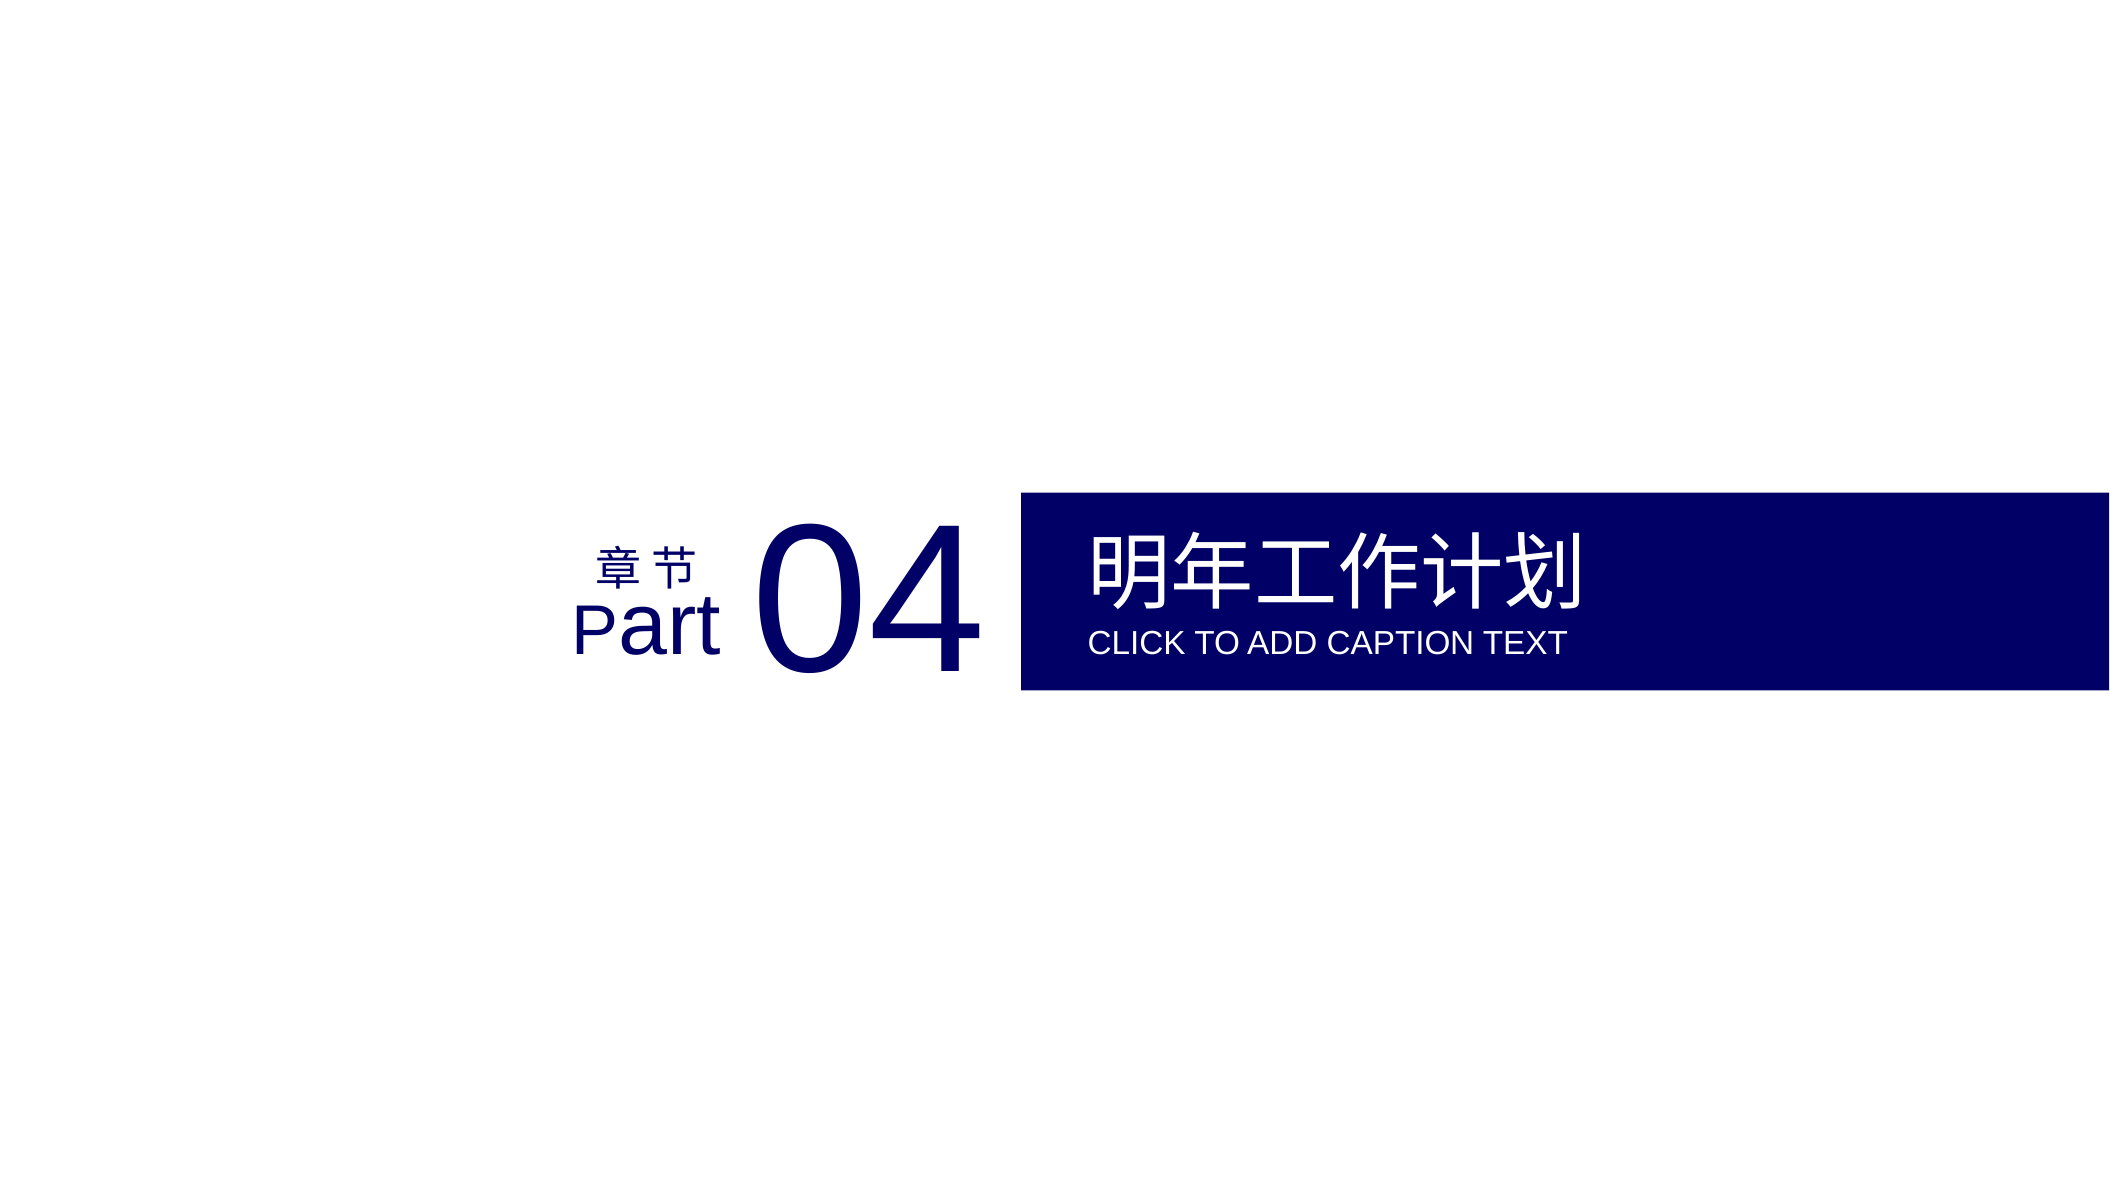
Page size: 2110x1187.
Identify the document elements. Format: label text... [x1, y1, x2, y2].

text_box CLICK TO ADD CAPTION TEXT [1087, 625, 1787, 662]
text_box [1021, 492, 2110, 691]
text_box 明年工作计划 [1087, 530, 1787, 621]
text_box Part [571, 566, 722, 673]
text_box 章 节 [595, 539, 698, 595]
text_box 04 [751, 460, 986, 714]
